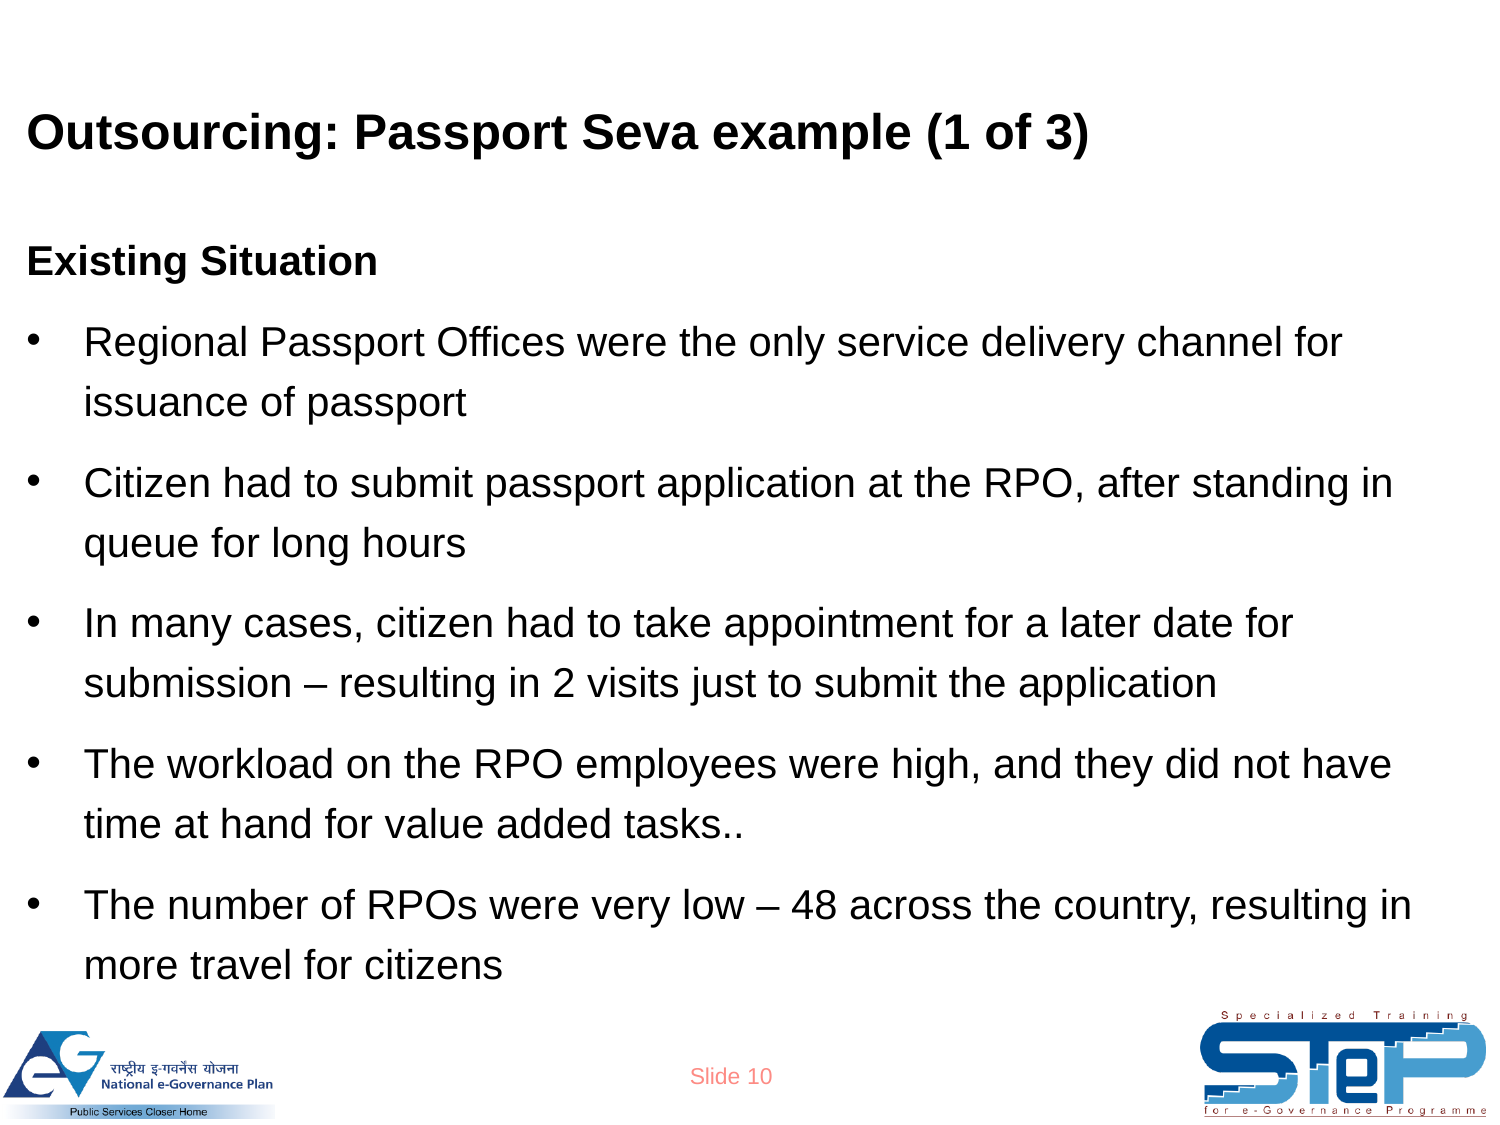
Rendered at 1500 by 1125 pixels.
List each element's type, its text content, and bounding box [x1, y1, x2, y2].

picture [2, 1031, 275, 1119]
title Outsourcing: Passport Seva example (1 of 3) [26, 99, 1472, 224]
picture [1200, 1011, 1486, 1117]
list Existing Situation Regional Passport Offices were the only service delivery channel for issuance of passport Citizen had to submit passport application at the RPO, after standing in queue for long hours In many cases, citizen had to take appointment for a later date for submission – resulting in 2 visits just to submit the application The workload on the RPO employees were high, and they did not have time at hand for value added tasks.. The number of RPOs were very low – 48 across the country, resulting in more travel for citizens [26, 223, 1437, 910]
